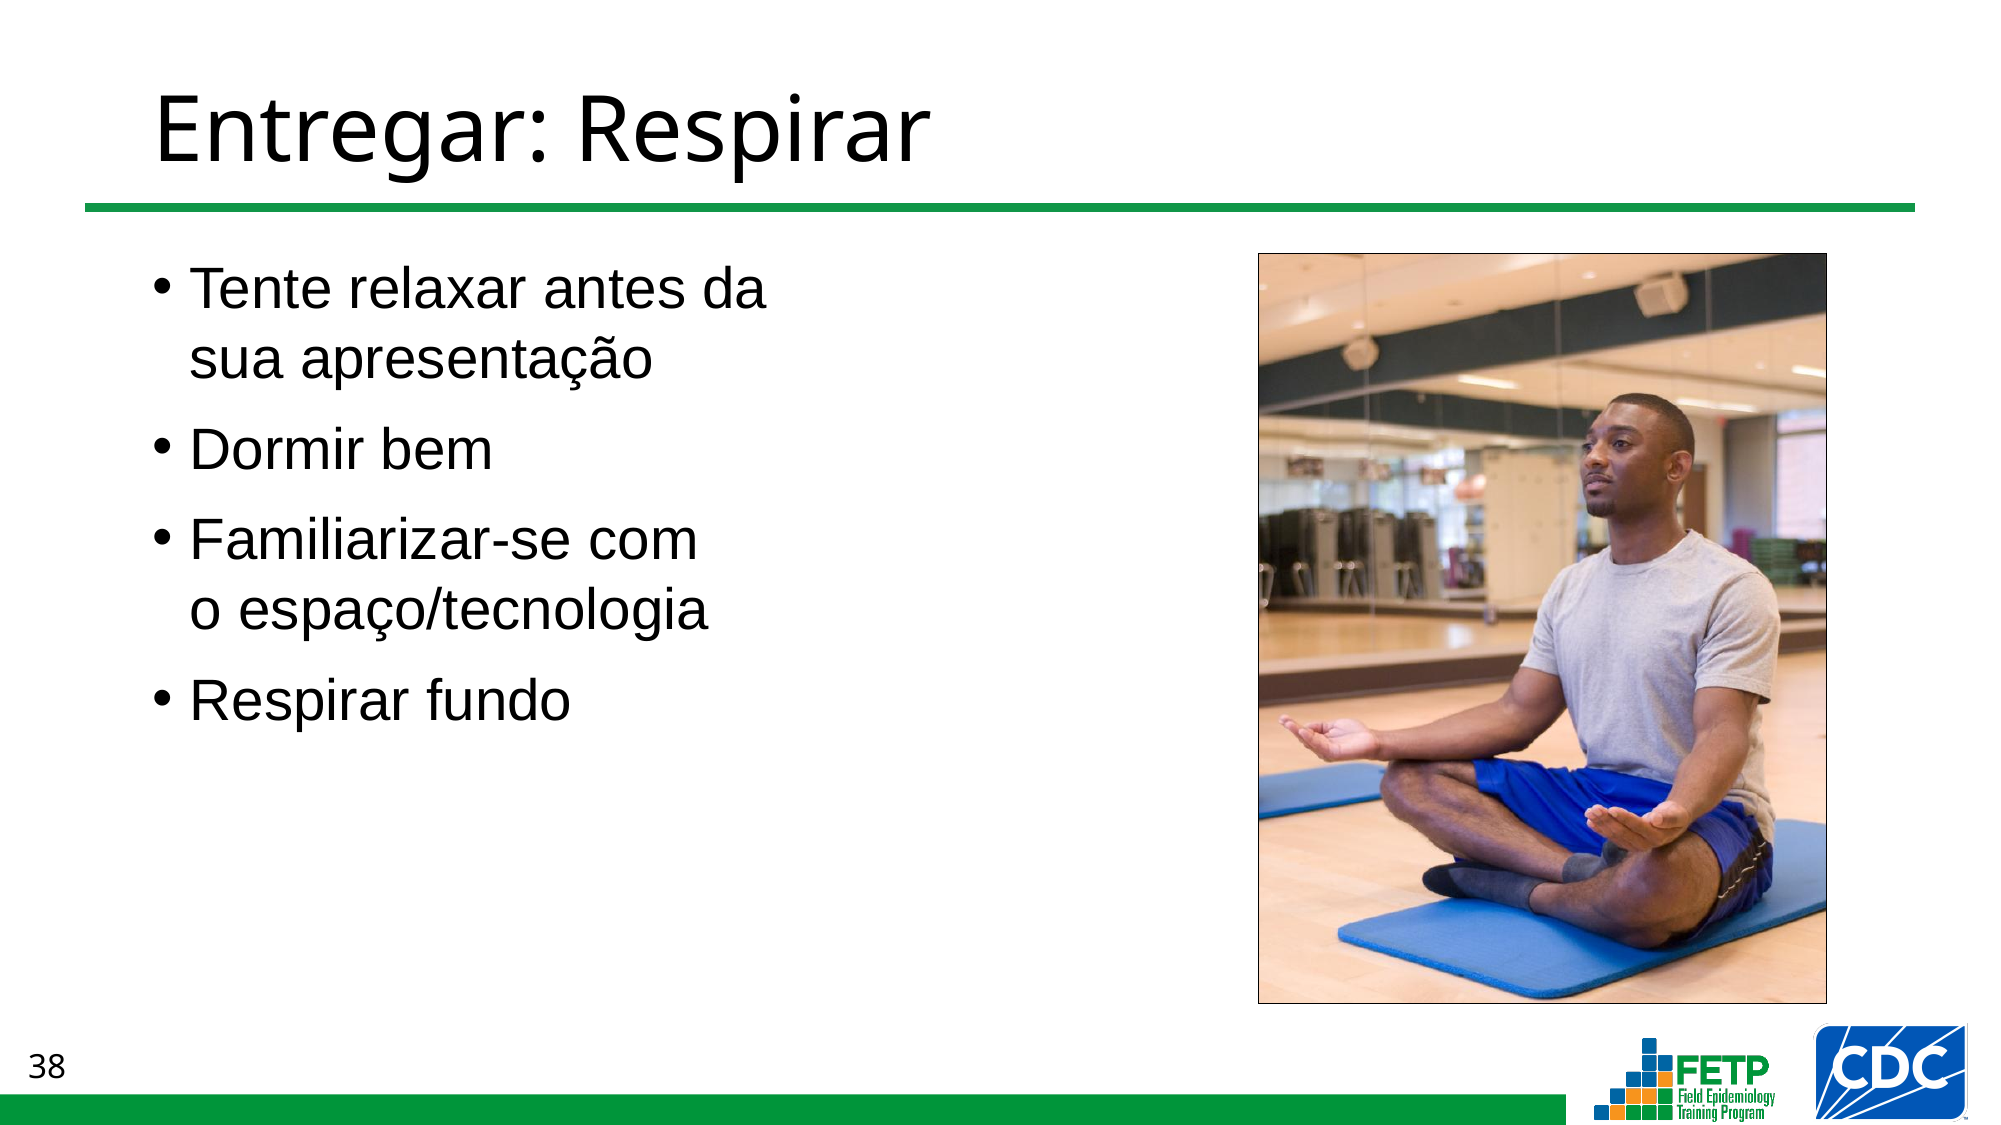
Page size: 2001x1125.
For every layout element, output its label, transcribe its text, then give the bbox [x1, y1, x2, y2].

list Tente relaxar antes da sua apresentação Dormir bem Familiarizar-se com o espaço/tecnologia Respirar fundo [137, 242, 1225, 1004]
picture [1258, 253, 1827, 1004]
title Entregar: Respirar [137, 75, 1863, 207]
picture [1594, 1038, 1775, 1122]
picture [1813, 1023, 1968, 1122]
